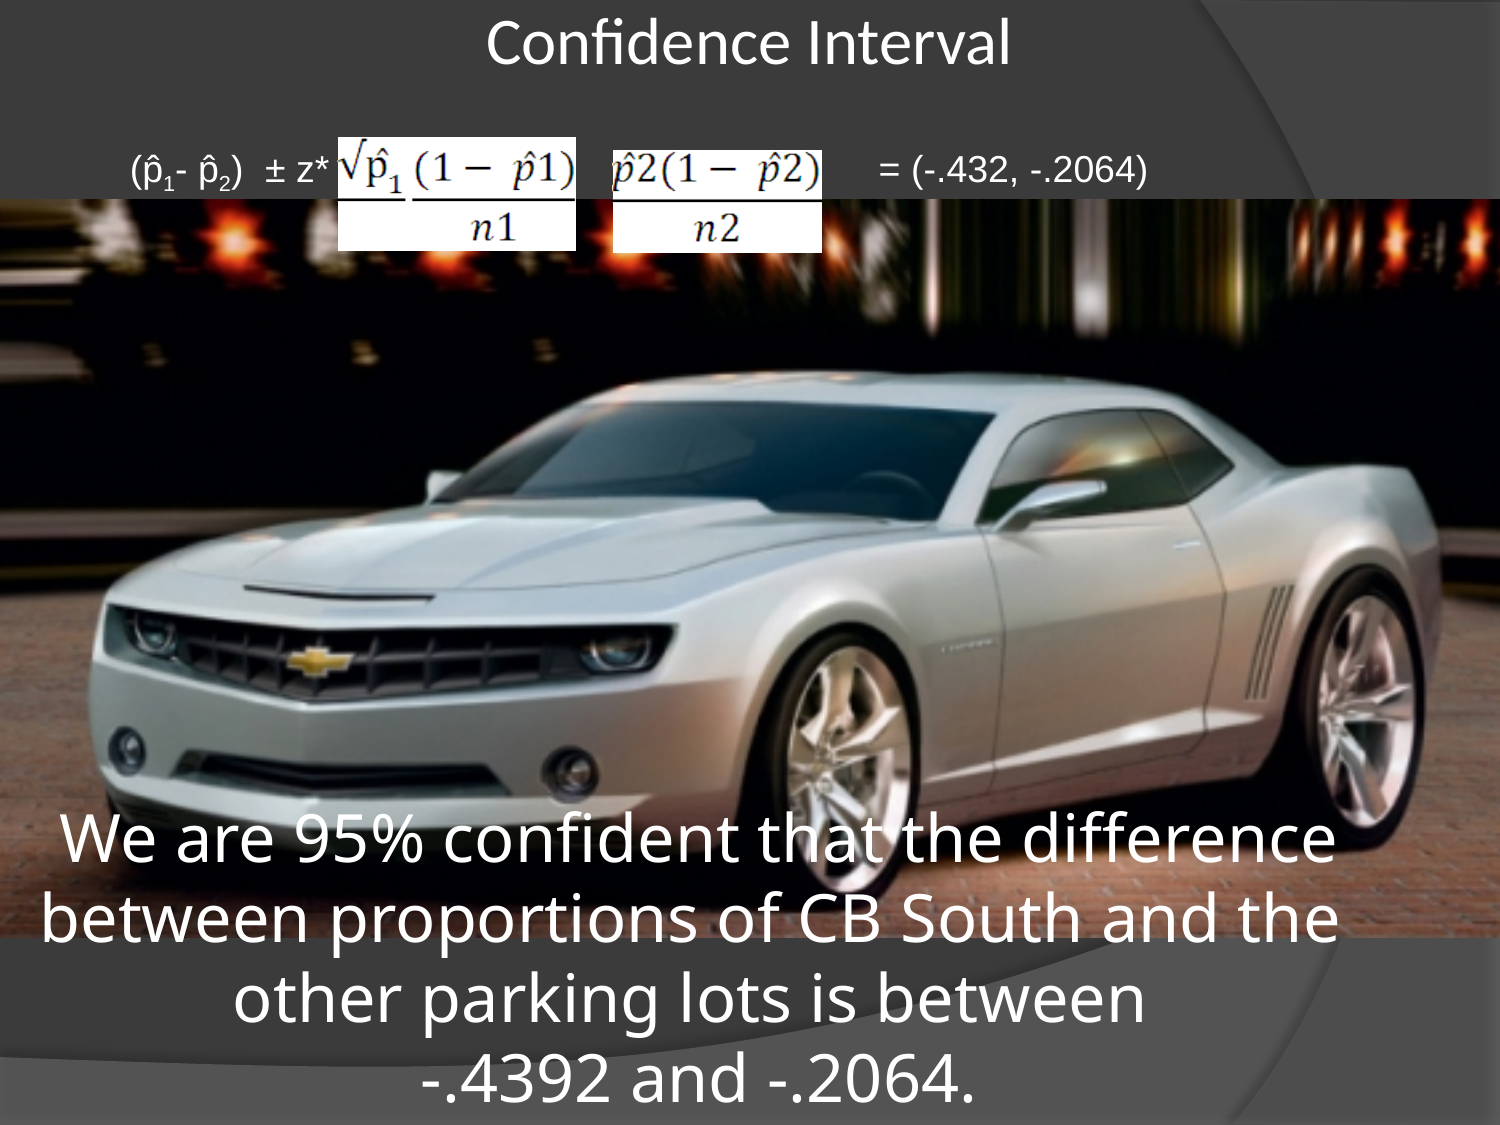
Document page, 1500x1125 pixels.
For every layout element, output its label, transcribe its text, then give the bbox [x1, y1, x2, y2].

text_box ± z* [250, 137, 327, 189]
picture [612, 149, 823, 254]
picture [337, 137, 577, 252]
text_box We are 95% confident that the difference between proportions of CB South and the other parking lots is between -.4392 and -.2064. [24, 949, 1375, 1124]
text_box = (-.432, -.2064) [864, 137, 1164, 189]
text_box Confidence Interval [471, 1, 1029, 85]
text_box (p̂1- p̂2) [115, 137, 250, 189]
picture [0, 199, 1500, 938]
